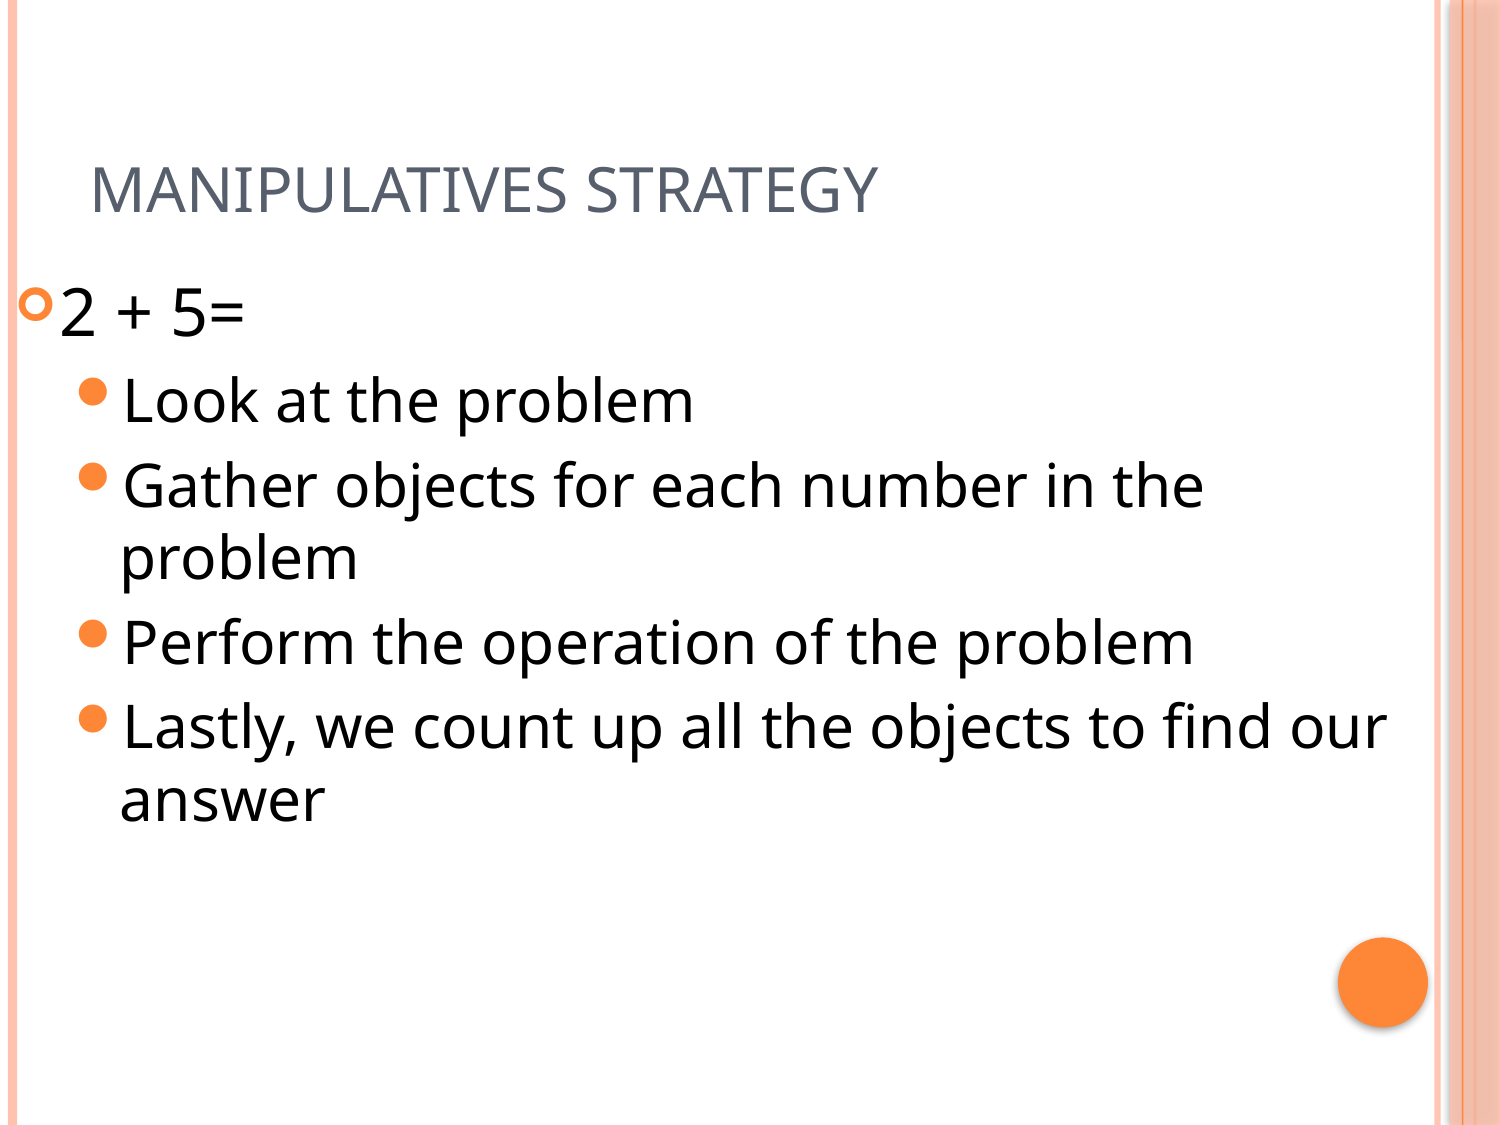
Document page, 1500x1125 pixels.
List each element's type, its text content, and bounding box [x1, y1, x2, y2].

title Manipulatives Strategy [75, 45, 1300, 233]
list 2 + 5= Look at the problem Gather objects for each number in the problem Perform the operation of the problem Lastly, we count up all the objects to find our answer [0, 262, 1450, 1062]
